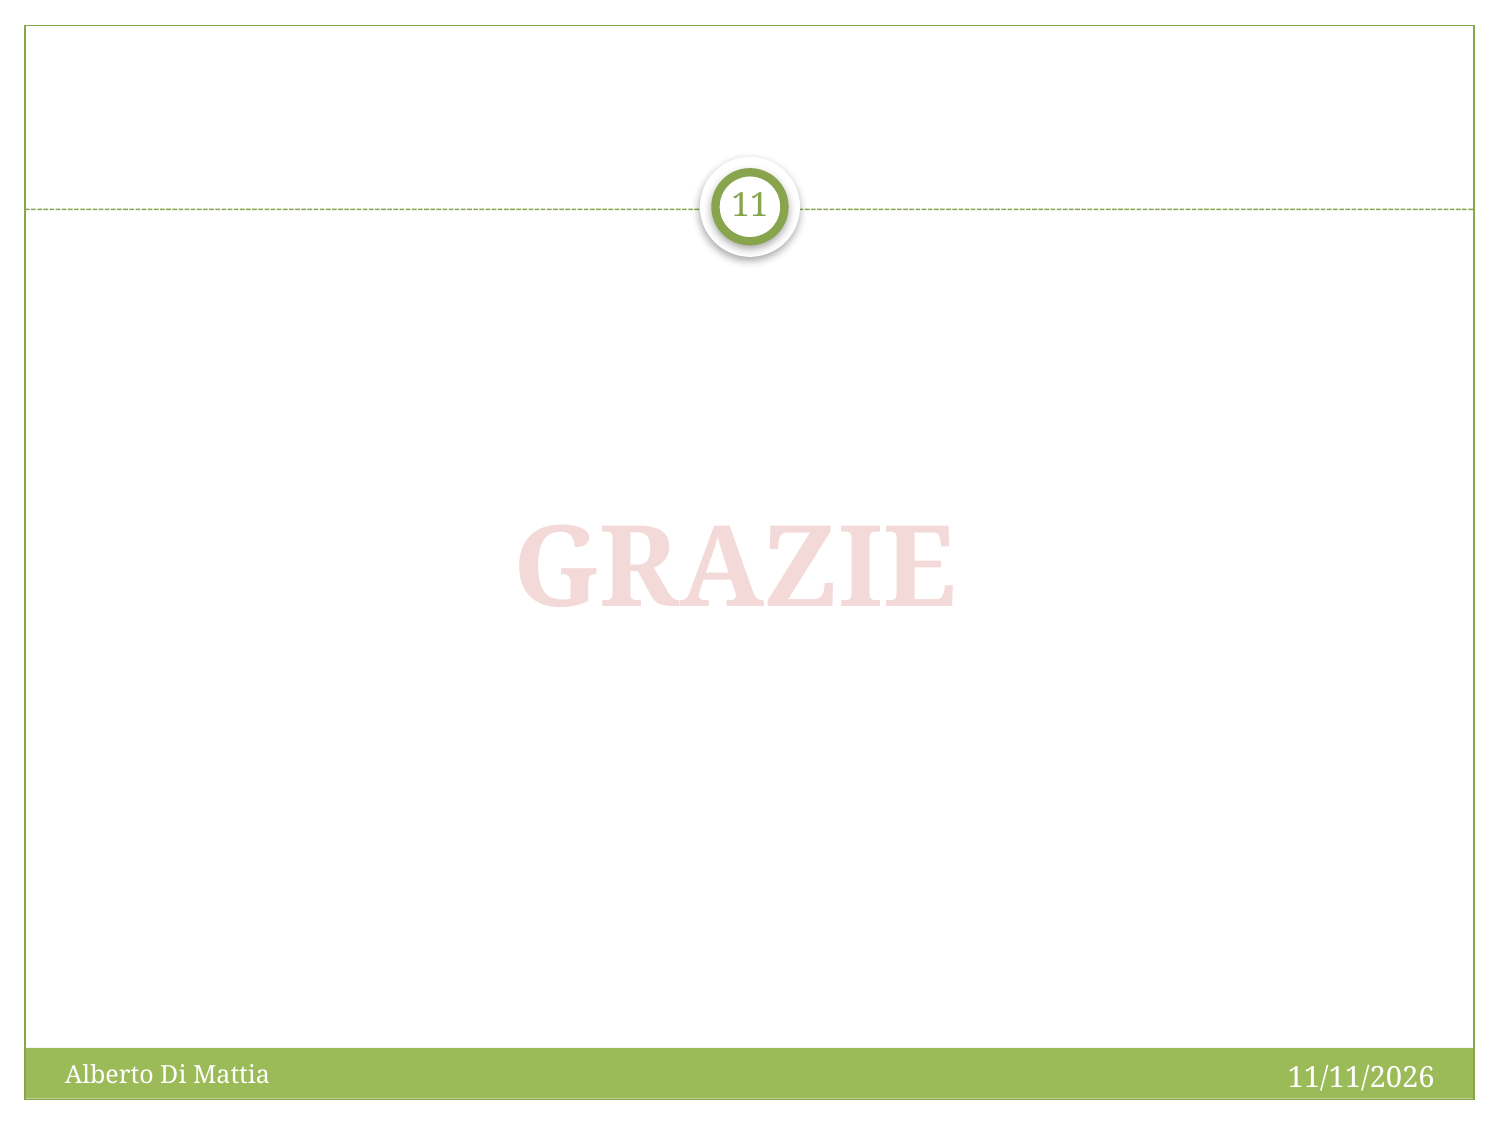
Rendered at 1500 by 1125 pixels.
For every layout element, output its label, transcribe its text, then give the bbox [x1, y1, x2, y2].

text_box GRAZIE [498, 486, 1002, 637]
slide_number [950, 1050, 1450, 1111]
footer Alberto Di Mattia [50, 1051, 638, 1112]
slide_number 11 [712, 169, 788, 243]
